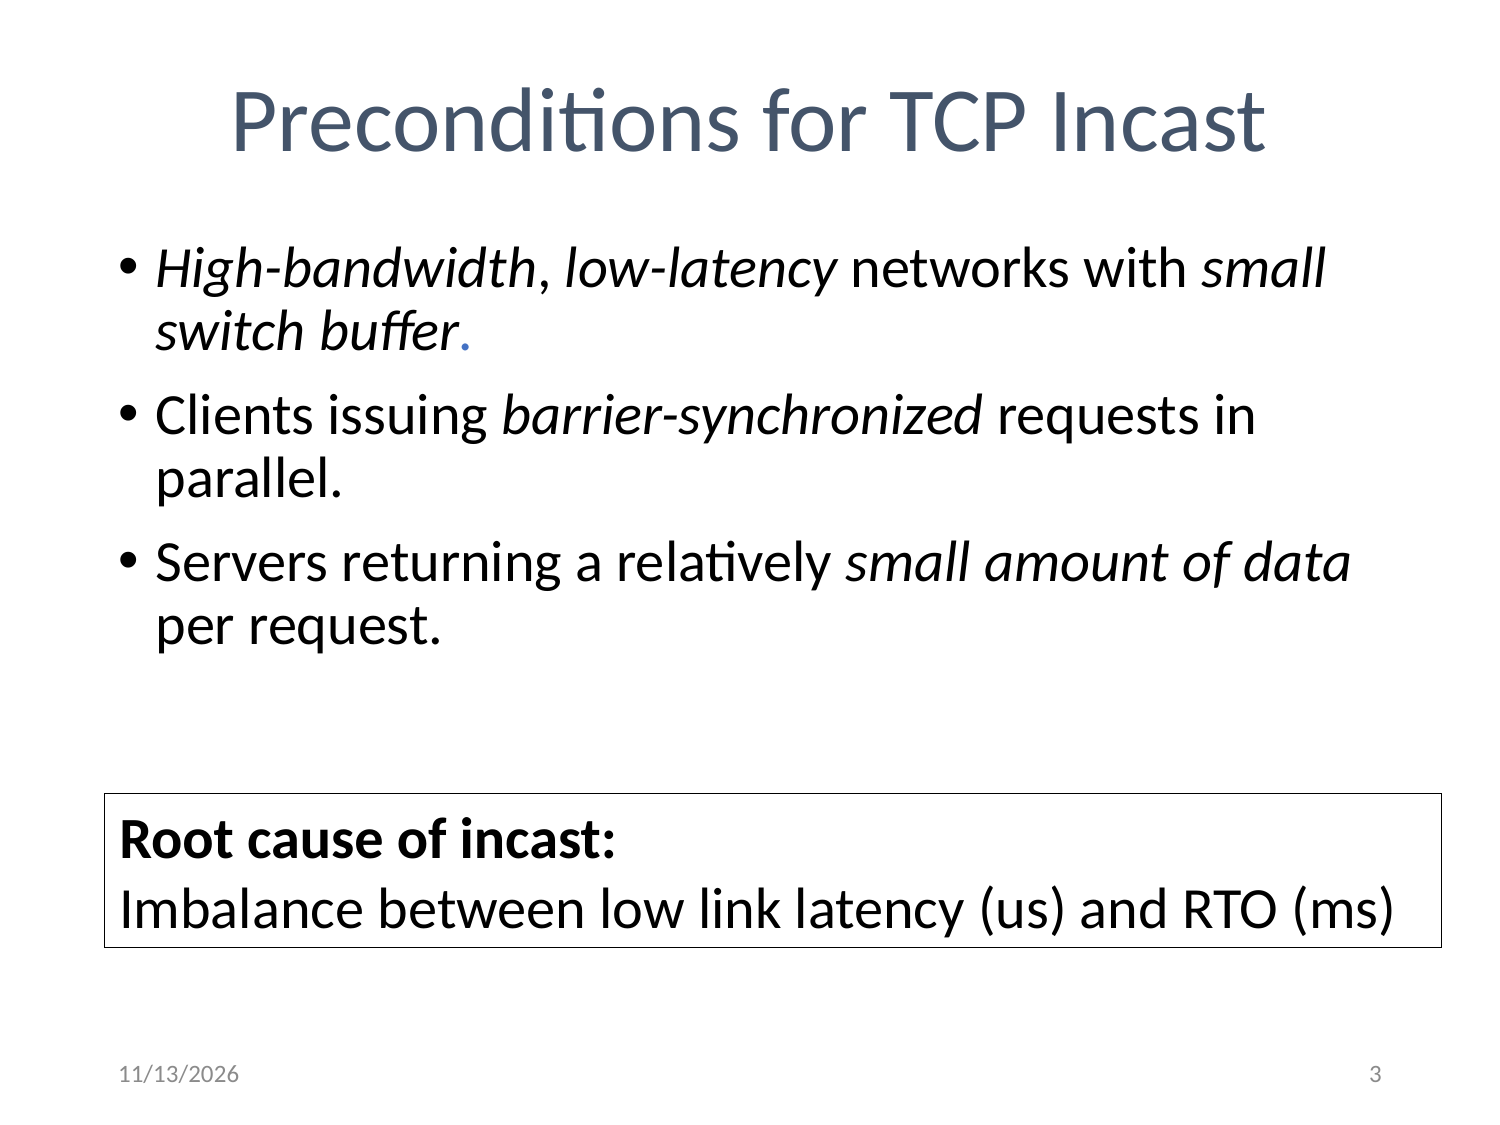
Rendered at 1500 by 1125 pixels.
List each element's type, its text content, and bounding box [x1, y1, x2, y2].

text_box Root cause of incast: Imbalance between low link latency (us) and RTO (ms) [104, 793, 1442, 948]
slide_number 3 [1059, 1042, 1397, 1103]
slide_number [103, 1042, 441, 1103]
title Preconditions for TCP Incast [103, 12, 1397, 230]
list High-bandwidth, low-latency networks with small switch buffer. Clients issuing barrier-synchronized requests in parallel. Servers returning a relatively small amount of data per request. [103, 230, 1397, 1014]
